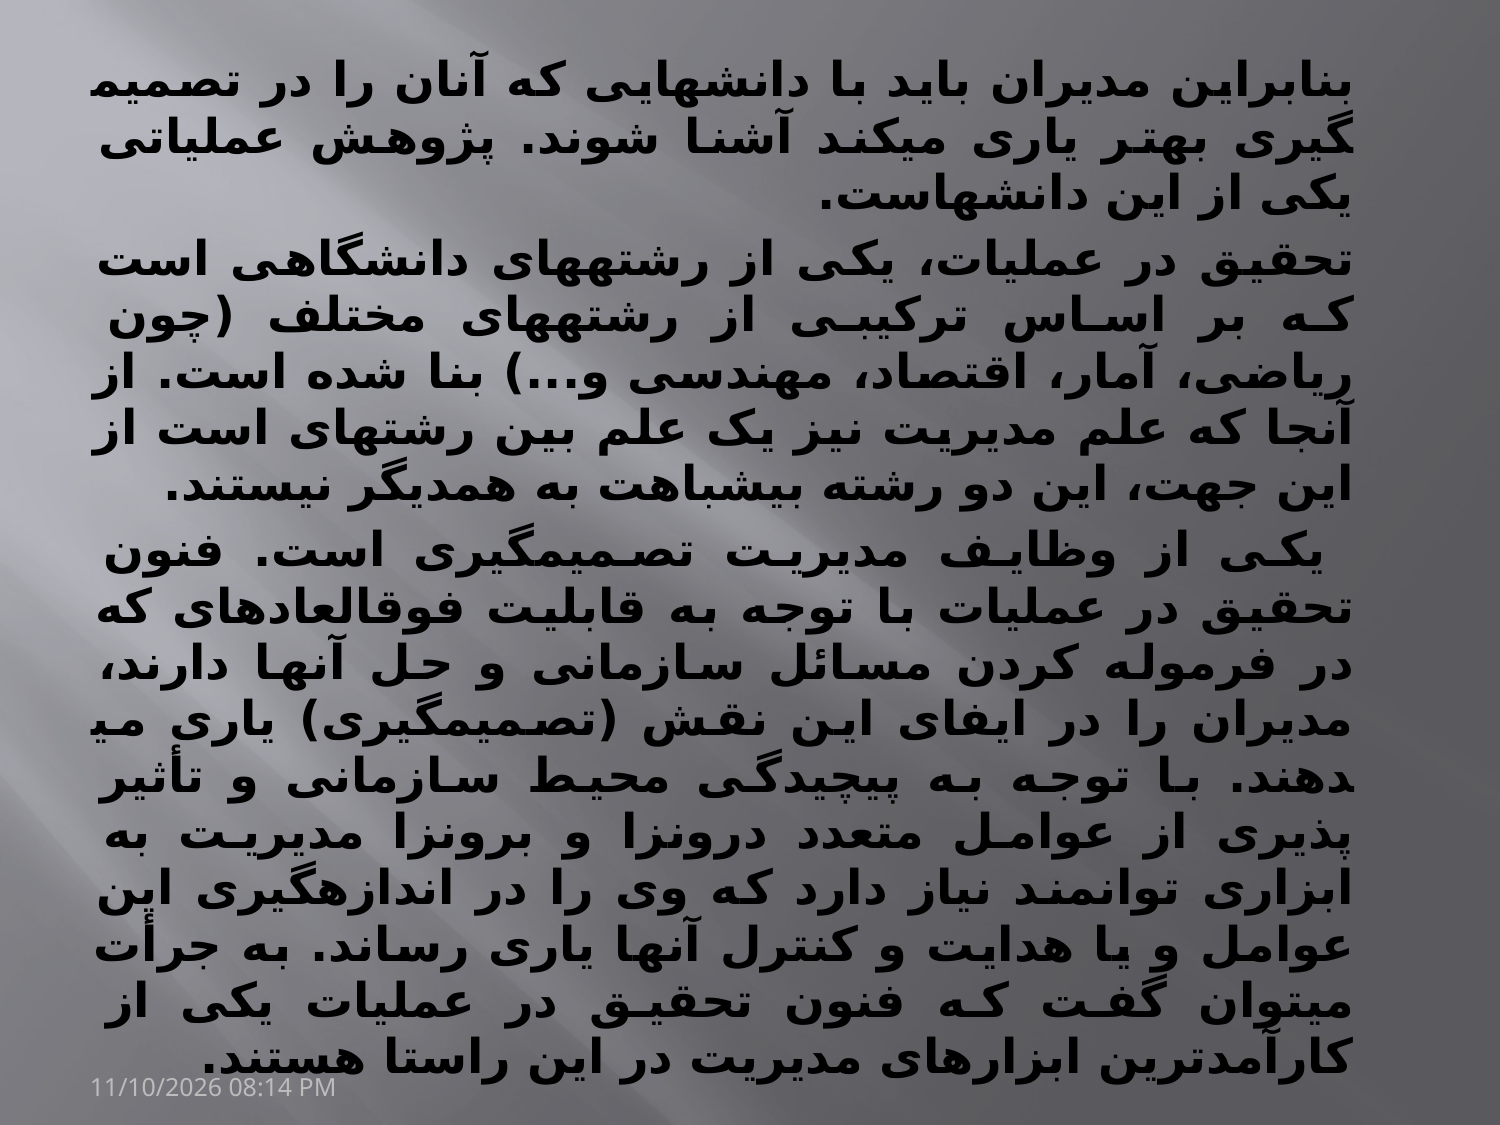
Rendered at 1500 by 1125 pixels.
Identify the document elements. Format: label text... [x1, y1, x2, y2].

slide_number 20/مارس/1 [75, 1052, 425, 1113]
list بنابراین مدیران باید با دانش­هایی که آنان را در تصمیم­گیری بهتر یاری می­کند آشنا شوند. پژوهش عملیاتی یکی از این دانش­هاست. تحقیق در عملیات، یکی از رشته­های دانشگاهی است که بر اساس ترکیبی از رشته­های مختلف (چون ریاضی، آمار، اقتصاد، مهندسی و...) بنا شده است. از آنجا که علم مدیریت نیز یک علم بین رشته­ای است از این جهت، این دو رشته بی­شباهت به همدیگر نیستند. یکی از وظایف مدیریت تصمیم­گیری است. فنون تحقیق در عملیات با توجه به قابلیت فوق­العاده­ای که در فرموله کردن مسائل سازمانی و حل آنها دارند، مدیران را در ایفای این نقش (تصمیم­گیری) یاری می­دهند. با توجه به پیچیدگی محیط سازمانی و تأثیر پذیری از عوامل متعدد درون­زا و برون­زا مدیریت به ابزاری توانمند نیاز دارد که وی را در اندازه­گیری این عوامل و یا هدایت و کنترل آنها یاری رساند. به جرأت می­توان گفت که فنون تحقیق در عملیات یکی از کارآمدترین ابزارهای مدیریت در این راستا هستند. [76, 42, 1449, 1106]
